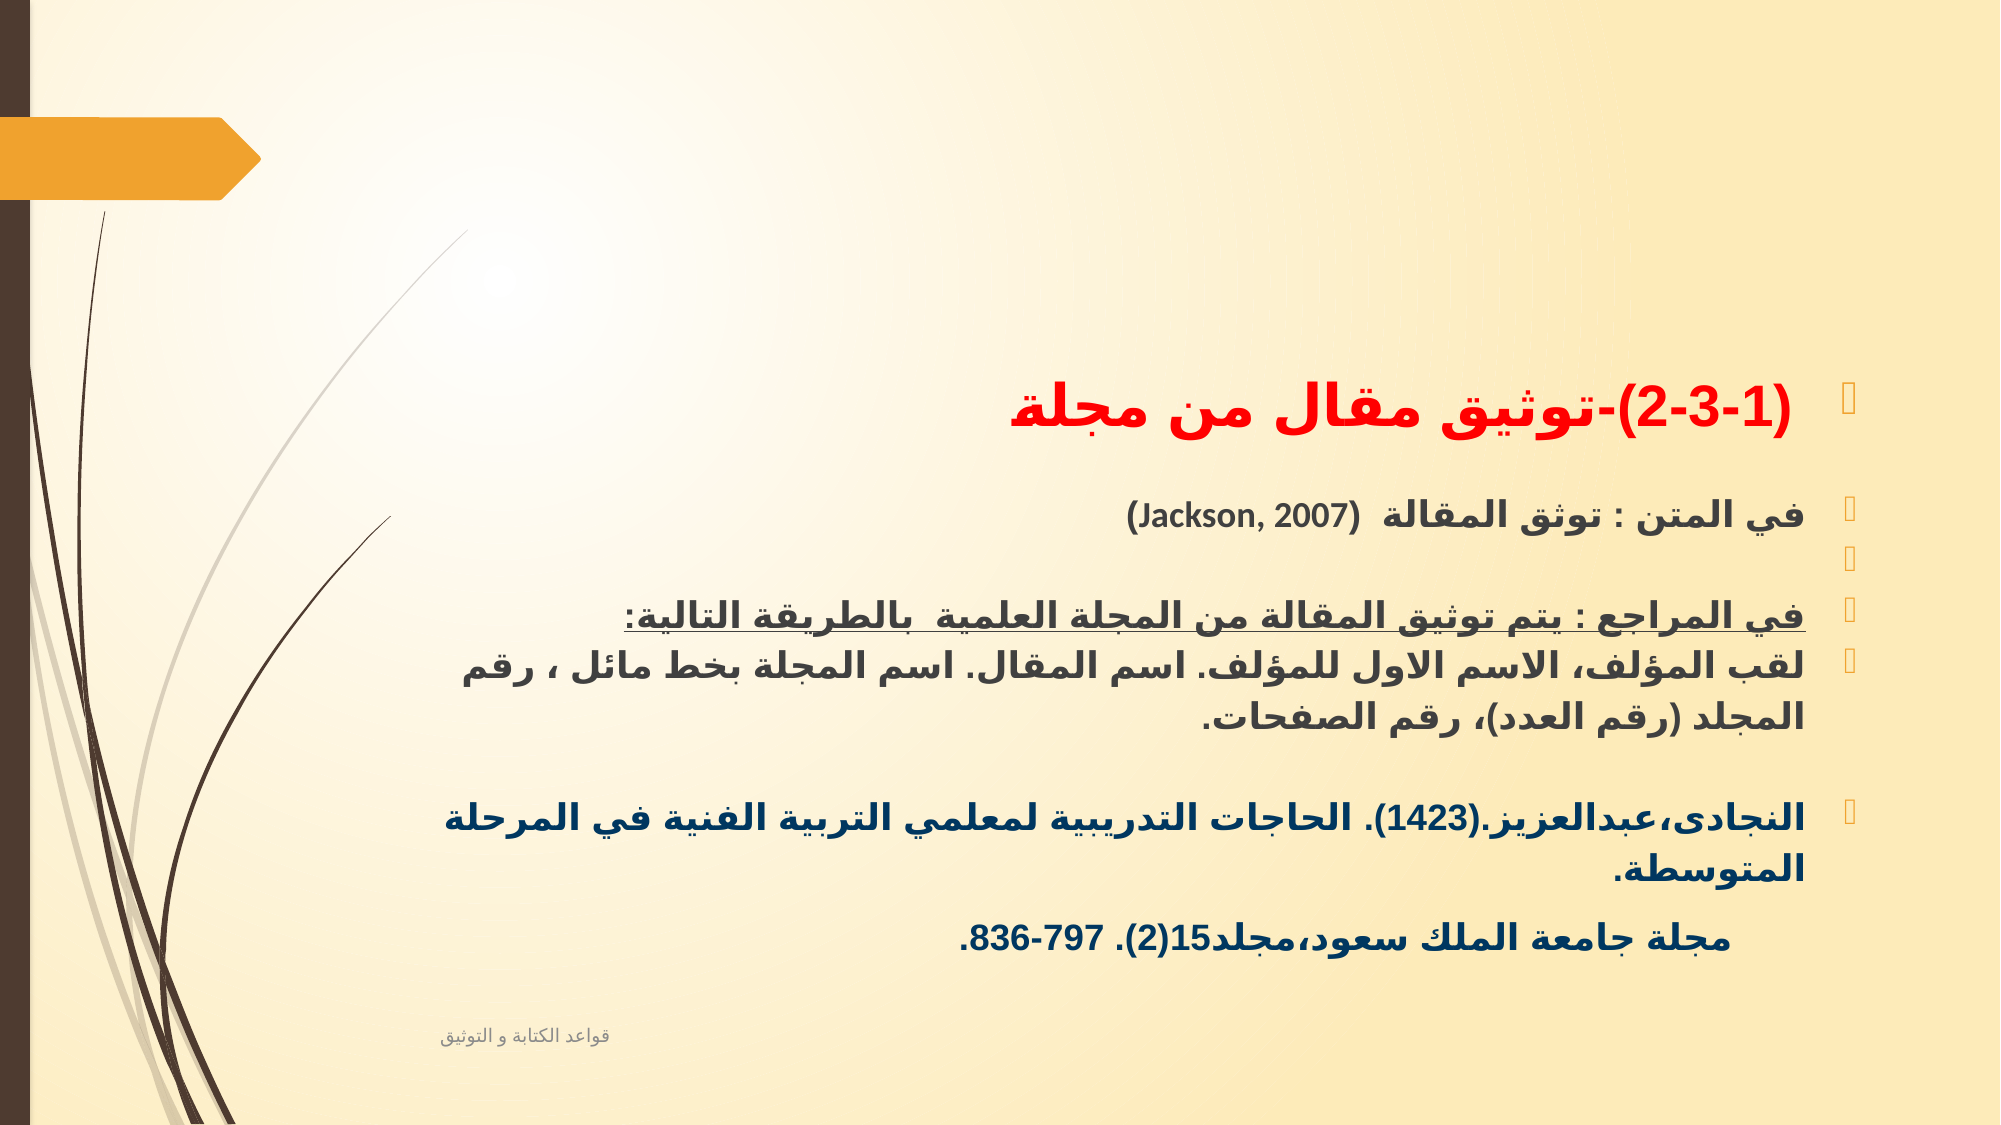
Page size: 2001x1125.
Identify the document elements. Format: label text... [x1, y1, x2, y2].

footer قواعد الكتابة و التوثيق [424, 1006, 1675, 1067]
list (2-3-1)-توثيق مقال من مجلة في المتن : توثق المقالة (Jackson, 2007) في المراجع : يتم توثيق المقالة من المجلة العلمية بالطريقة التالية: لقب المؤلف، الاسم الاول للمؤلف. اسم المقال. اسم المجلة بخط مائل ، رقم المجلد (رقم العدد)، رقم الصفحات. النجادى،عبدالعزيز.(1423). الحاجات التدريبية لمعلمي التربية الفنية في المرحلة المتوسطة. مجلة جامعة الملك سعود،مجلد15(2). 797-836. [424, 350, 1888, 970]
